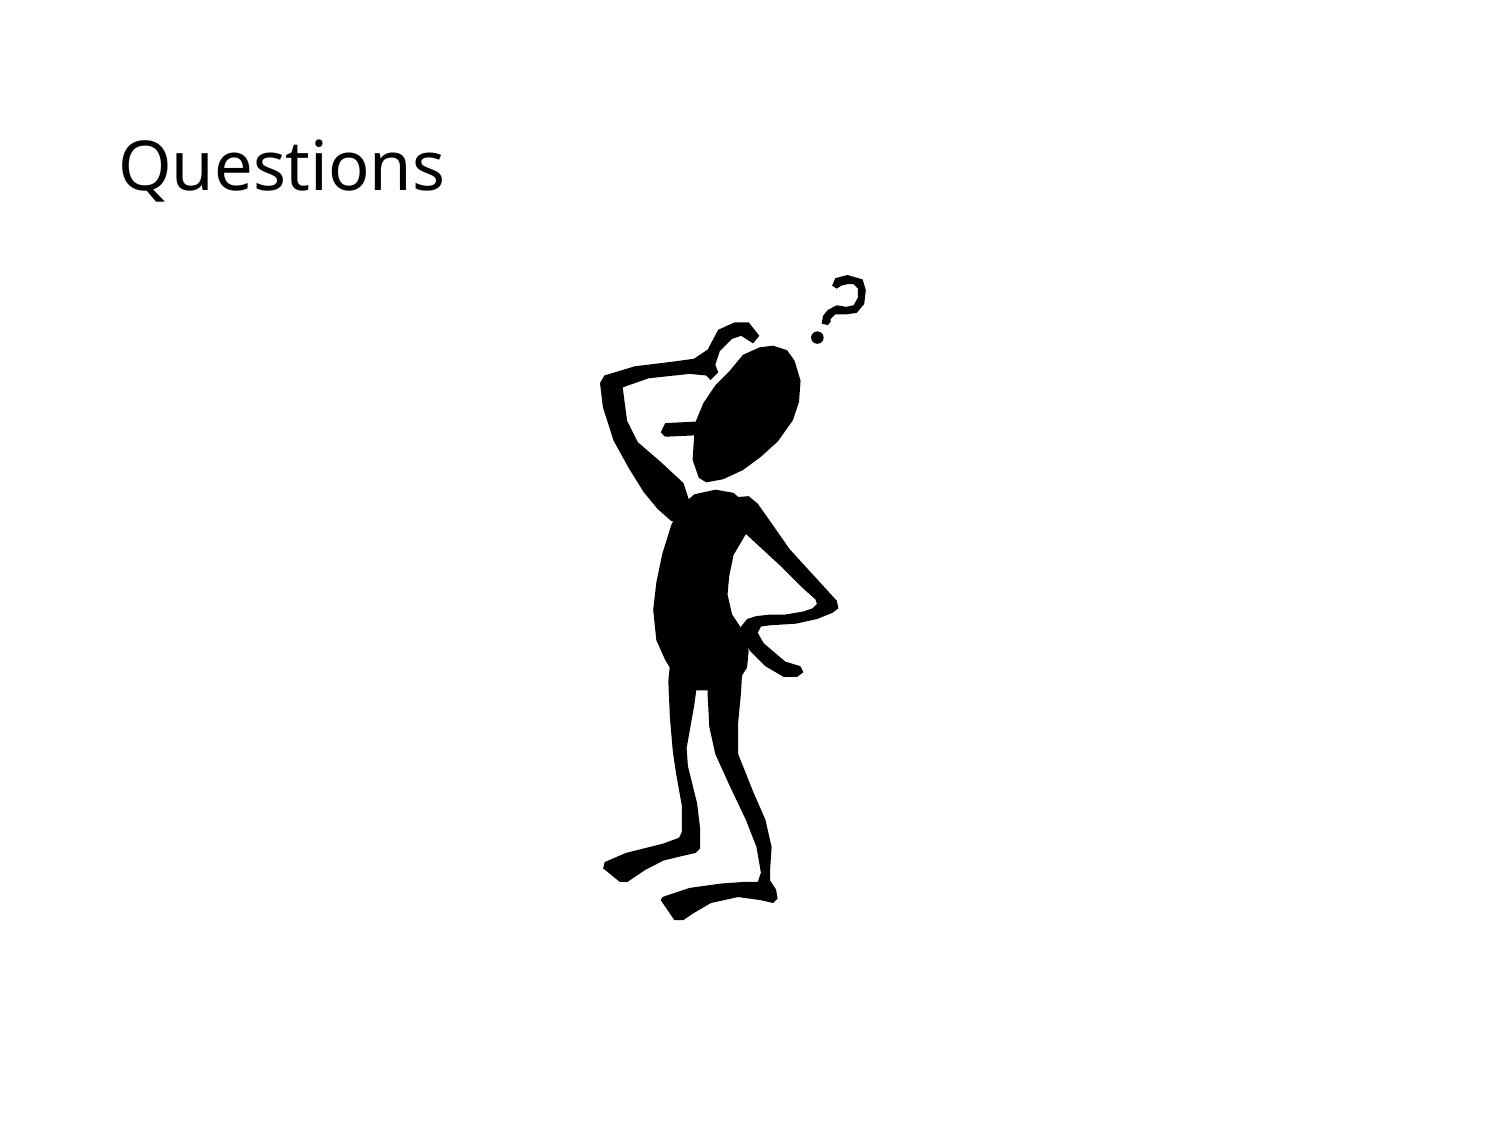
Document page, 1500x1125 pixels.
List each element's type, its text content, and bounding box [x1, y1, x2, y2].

picture [599, 274, 867, 921]
title Questions [103, 59, 1397, 278]
